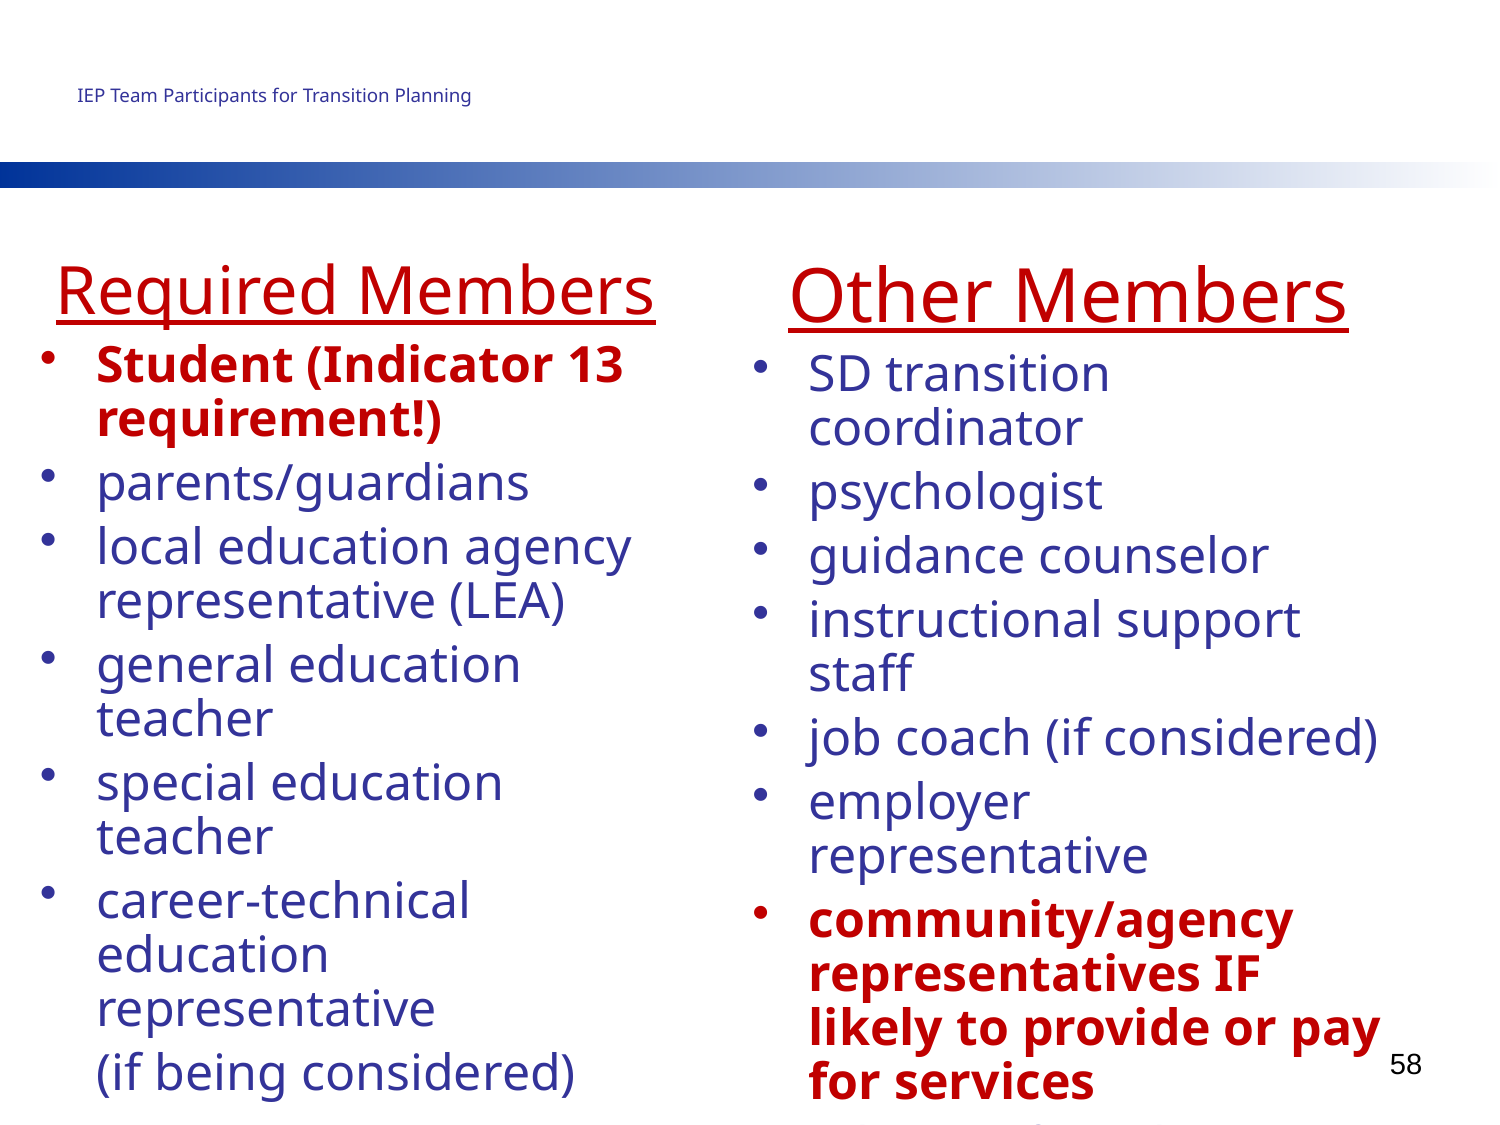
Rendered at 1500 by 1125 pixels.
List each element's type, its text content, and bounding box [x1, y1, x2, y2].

list Required Members Student (Indicator 13 requirement!) parents/guardians local education agency representative (LEA) general education teacher special education teacher career-technical education representative (if being considered) [24, 249, 687, 988]
slide_number 58 [1374, 1037, 1438, 1103]
title IEP Team Participants for Transition Planning [62, 50, 1413, 150]
list Other Members SD transition coordinator psychologist guidance counselor instructional support staff job coach (if considered) employer representative community/agency representatives IF likely to provide or pay for services relatives/friends/advocate [737, 249, 1400, 988]
